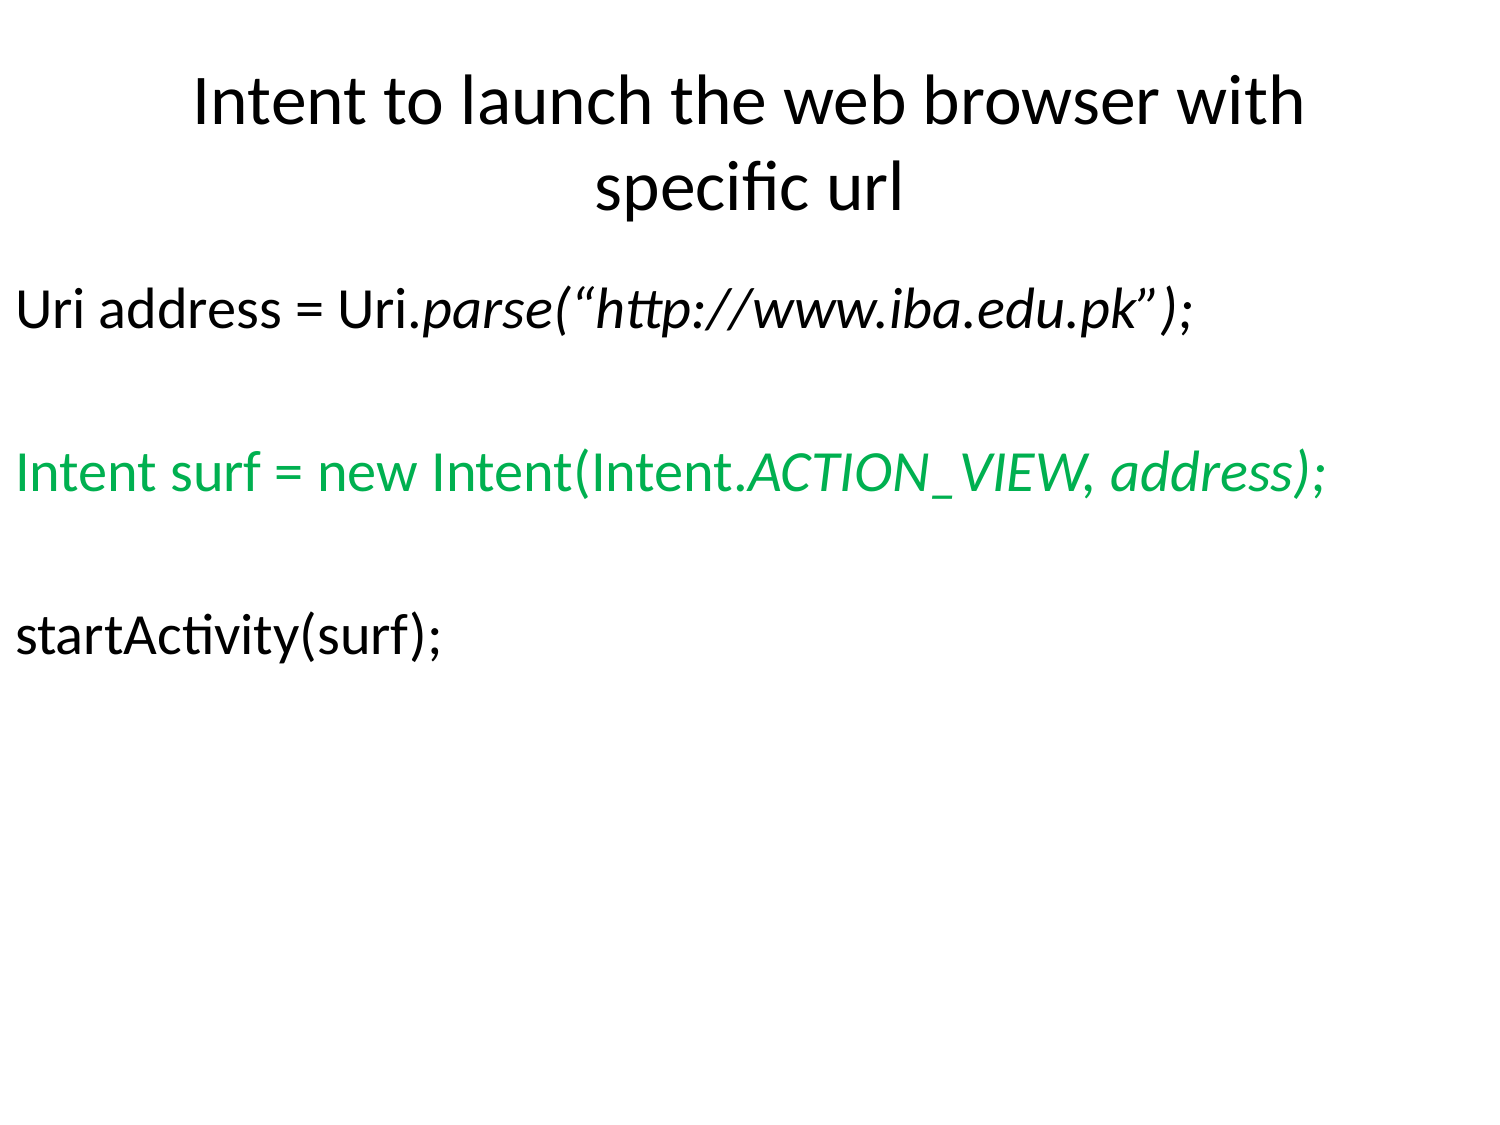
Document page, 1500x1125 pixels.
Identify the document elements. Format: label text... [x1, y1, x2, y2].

list Uri address = Uri.parse(“http://www.iba.edu.pk”); Intent surf = new Intent(Intent.ACTION_VIEW, address); startActivity(surf); [0, 262, 1500, 1005]
title Intent to launch the web browser with specific url [75, 45, 1425, 233]
